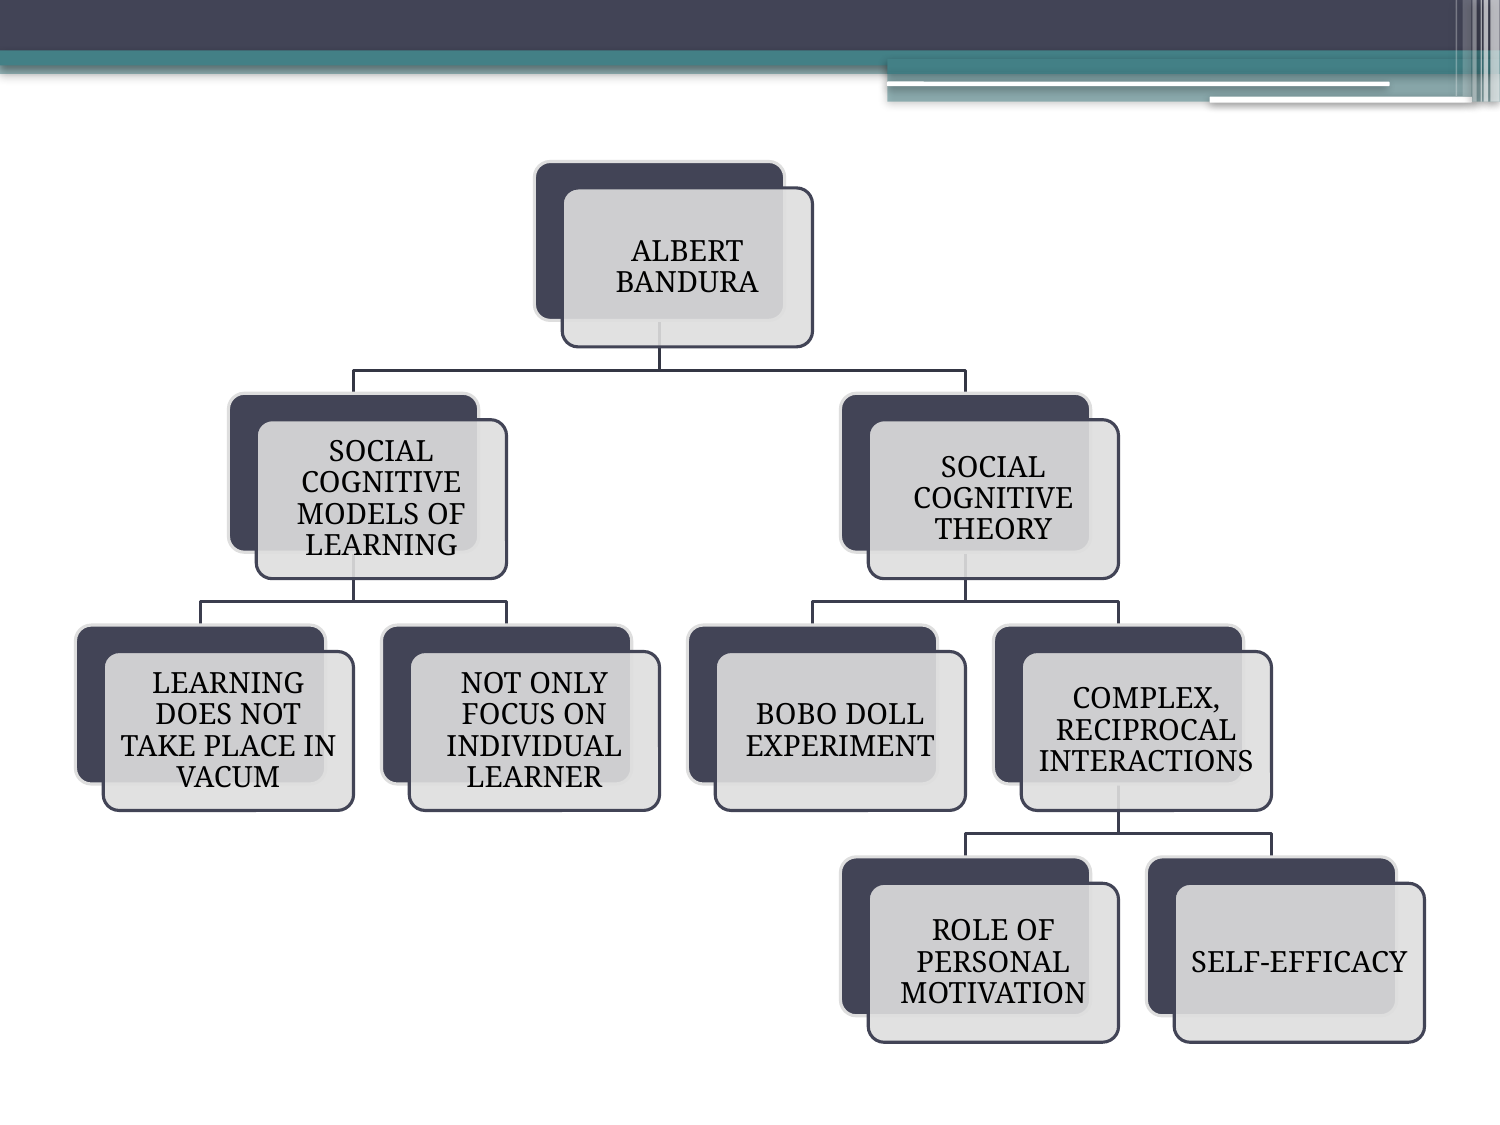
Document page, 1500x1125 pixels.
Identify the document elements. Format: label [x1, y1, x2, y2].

list [74, 125, 1426, 1079]
